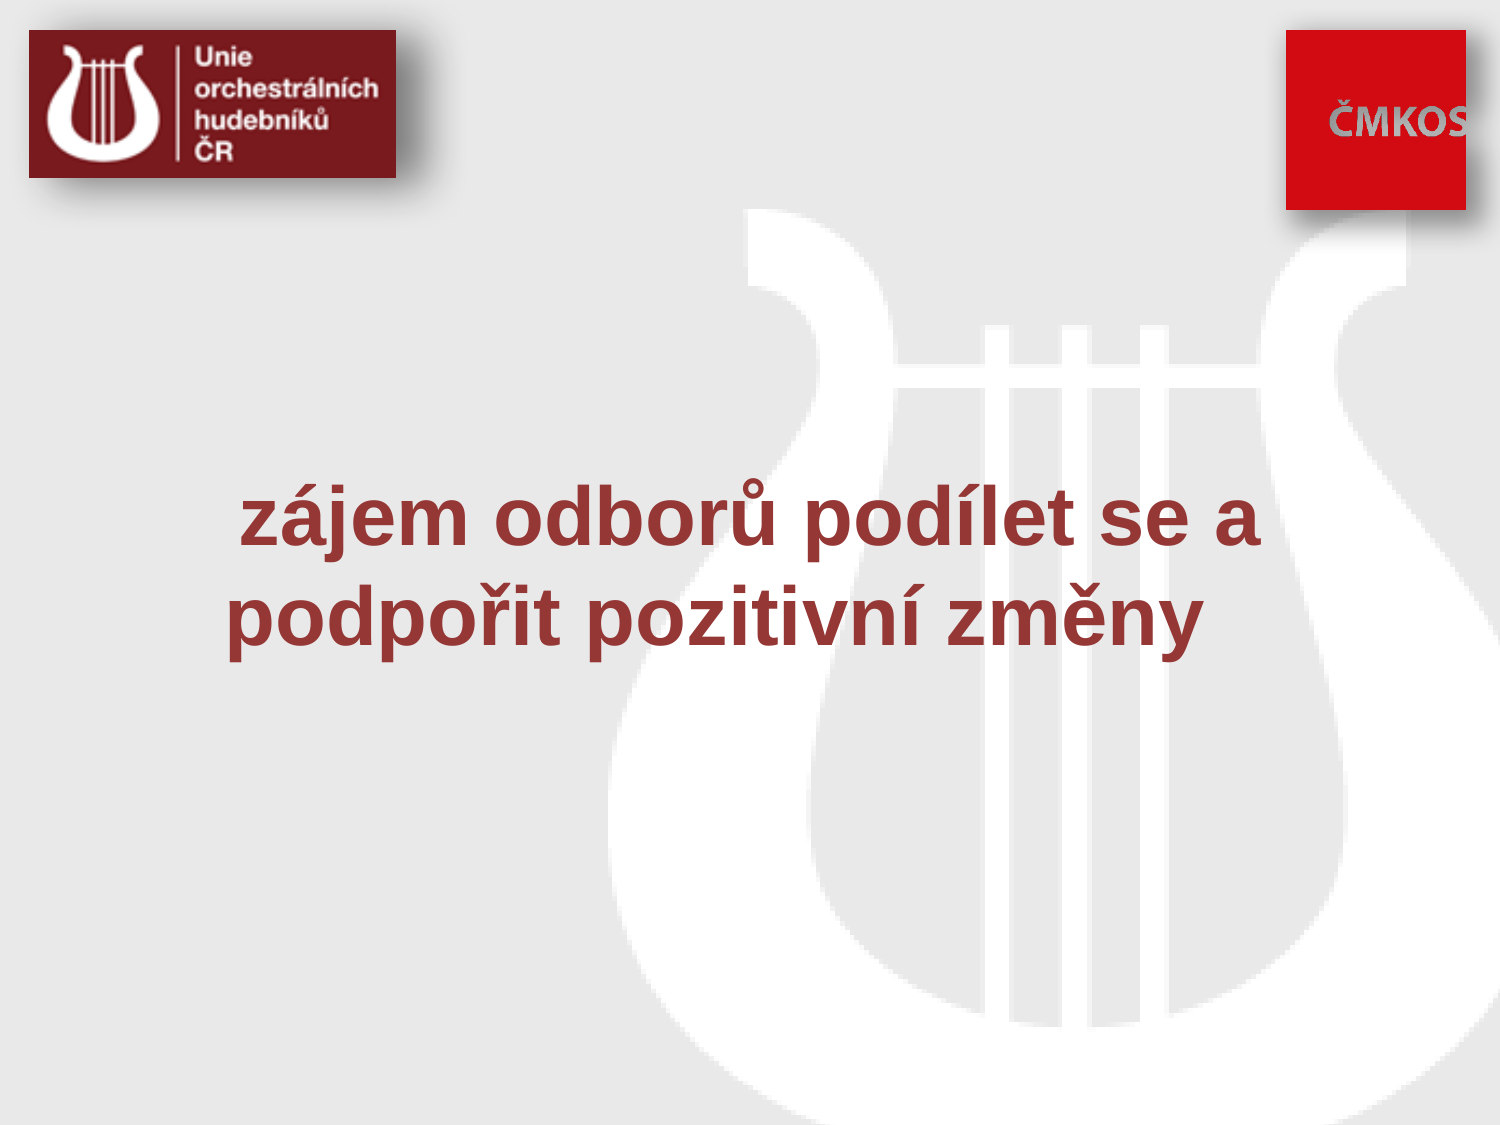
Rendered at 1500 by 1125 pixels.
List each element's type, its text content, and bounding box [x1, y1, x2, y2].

picture [607, 30, 1500, 1125]
title zájem odborů podílet se a podpořit pozitivní změny [100, 413, 602, 712]
picture [29, 30, 396, 178]
